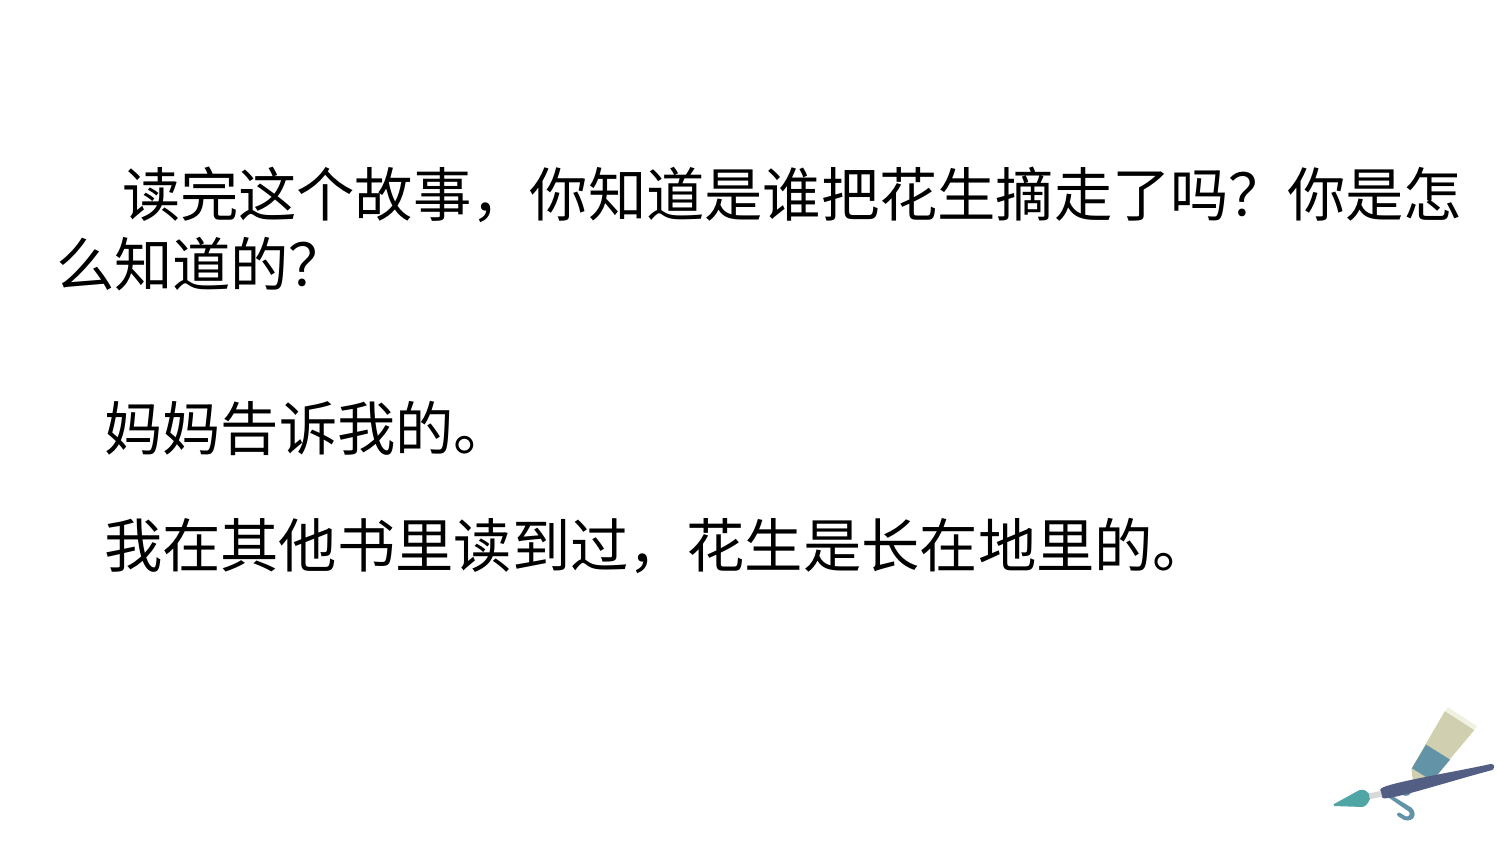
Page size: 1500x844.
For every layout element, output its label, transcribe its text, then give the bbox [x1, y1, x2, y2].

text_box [1358, 708, 1481, 844]
text_box 读完这个故事，你知道是谁把花生摘走了吗？你是怎么知道的？ [40, 150, 1495, 306]
text_box 我在其他书里读到过，花生是长在地里的。 [23, 501, 1231, 587]
text_box 妈妈告诉我的。 [23, 384, 715, 470]
